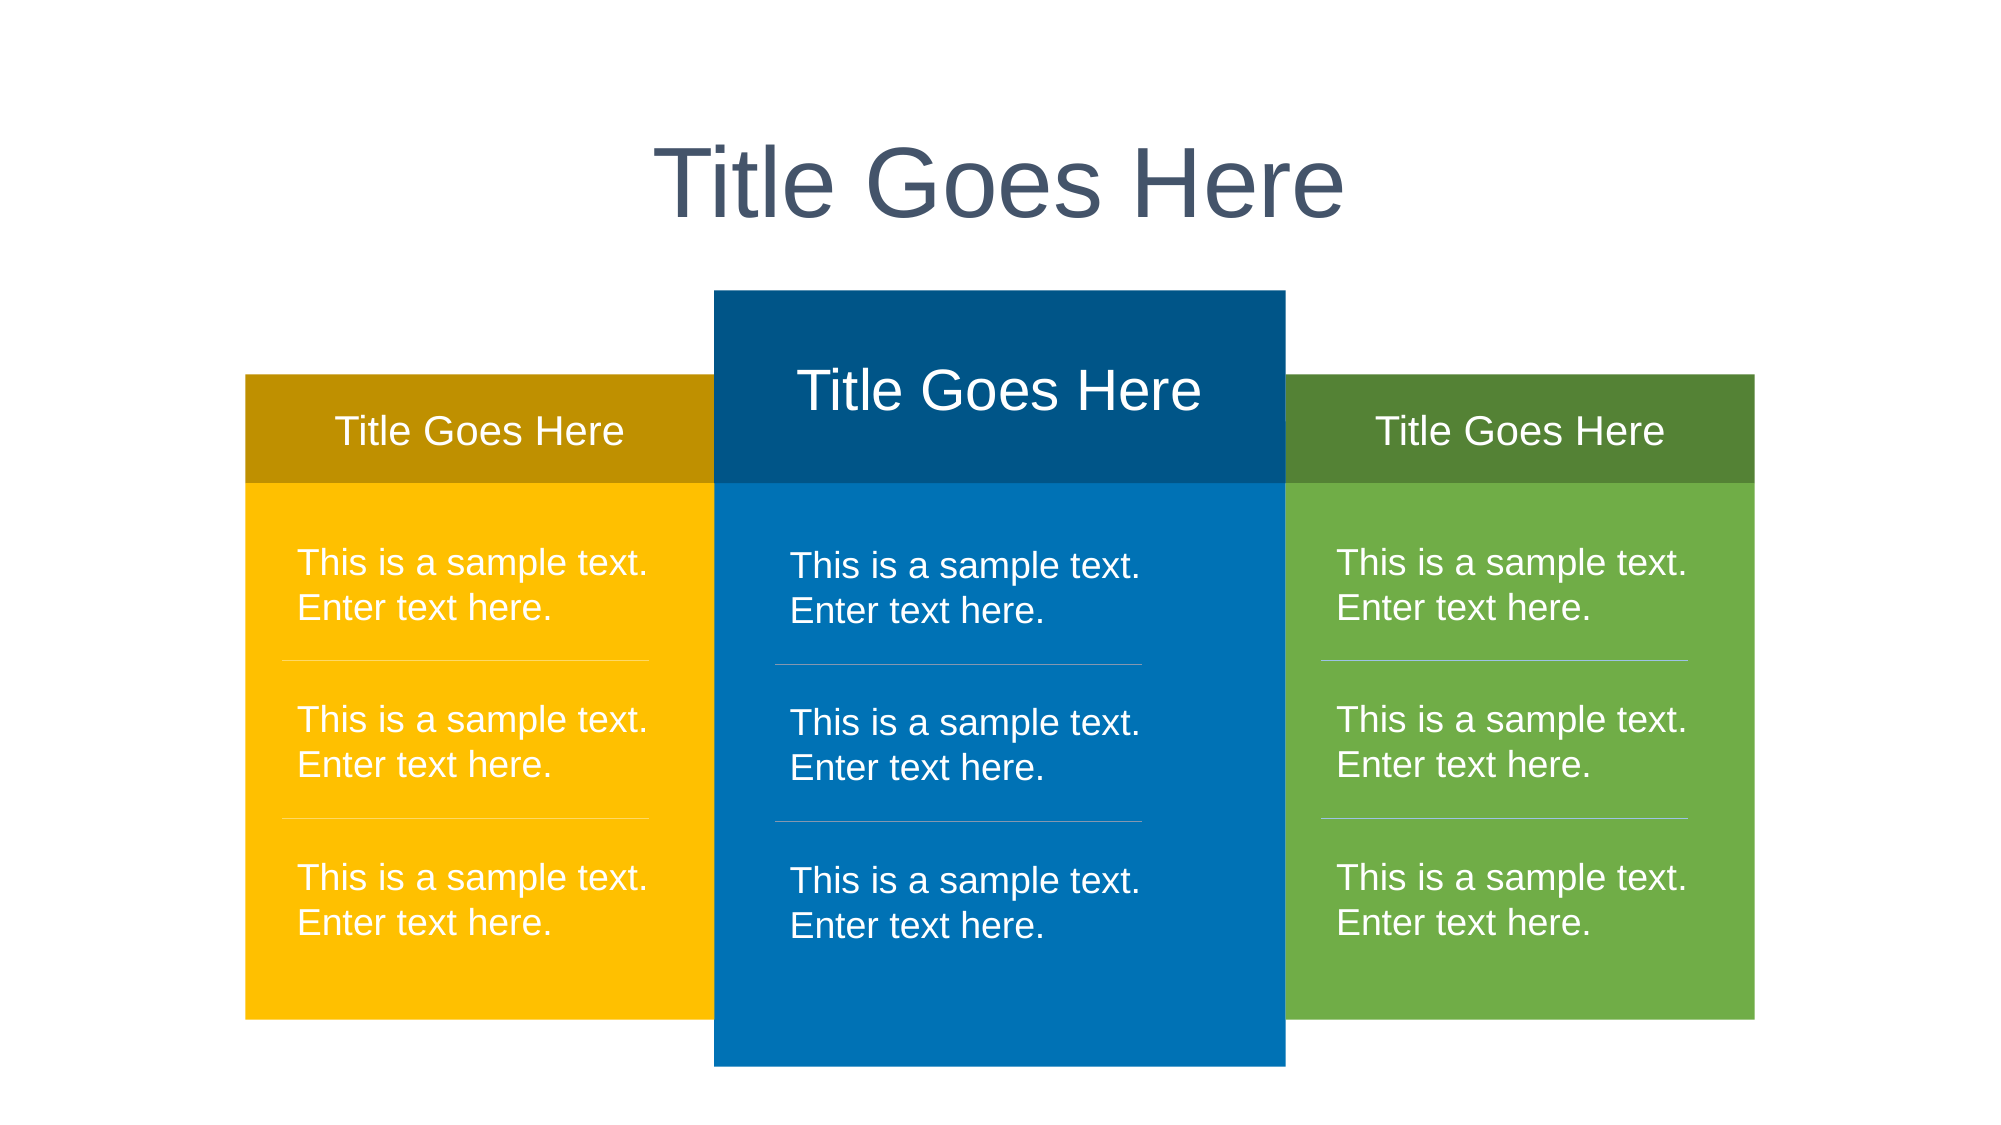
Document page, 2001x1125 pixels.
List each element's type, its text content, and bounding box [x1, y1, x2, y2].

text_box This is a sample text. Enter text here. [282, 530, 733, 635]
text_box Title Goes Here [462, 110, 1538, 246]
text_box Title Goes Here [713, 289, 1287, 484]
text_box This is a sample text. Enter text here. [282, 687, 733, 793]
text_box This is a sample text. Enter text here. [1321, 845, 1772, 951]
text_box This is a sample text. Enter text here. [774, 848, 1225, 954]
text_box This is a sample text. Enter text here. [774, 533, 1225, 638]
text_box Title Goes Here [244, 373, 713, 482]
text_box [244, 482, 715, 1021]
text_box [713, 484, 1287, 1068]
text_box This is a sample text. Enter text here. [282, 845, 733, 951]
text_box [1285, 482, 1756, 1021]
text_box Title Goes Here [1287, 373, 1756, 482]
text_box This is a sample text. Enter text here. [1321, 687, 1772, 793]
text_box This is a sample text. Enter text here. [1321, 530, 1772, 635]
text_box This is a sample text. Enter text here. [774, 691, 1225, 796]
